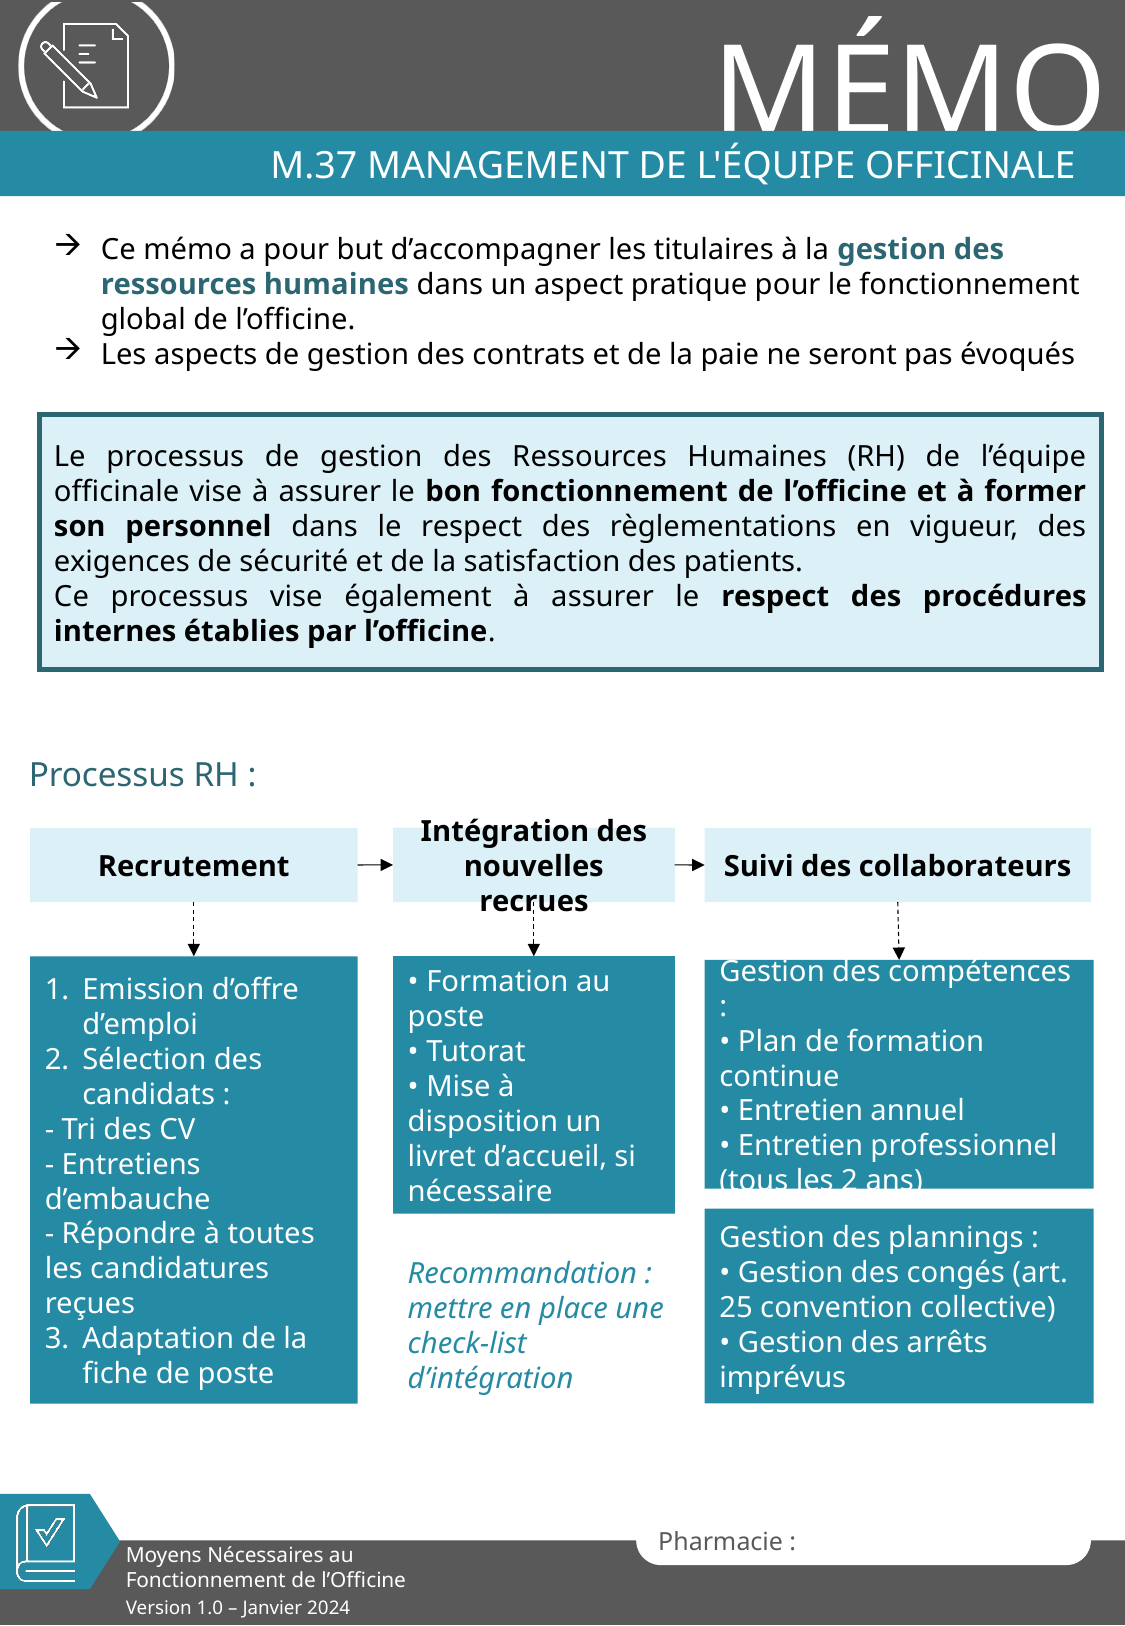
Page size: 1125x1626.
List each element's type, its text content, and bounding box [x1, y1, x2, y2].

text_box Recommandation : mettre en place une check-list d’intégration [393, 1246, 681, 1402]
text_box • Formation au poste • Tutorat • Mise à disposition un livret d’accueil, si nécessaire [392, 955, 676, 1215]
text_box Ce mémo a pour but d’accompagner les titulaires à la gestion des ressources humaines dans un aspect pratique pour le fonctionnement global de l’officine. Les aspects de gestion des contrats et de la paie ne seront pas évoqués [39, 223, 1103, 378]
picture [16, 1504, 75, 1582]
text_box Recrutement [30, 827, 358, 903]
text_box Gestion des compétences : • Plan de formation continue • Entretien annuel • Entretien professionnel (tous les 2 ans) [704, 959, 1095, 1190]
text_box Intégration des nouvelles recrues [393, 827, 675, 903]
title M.37 Management de l'équipe officinale [0, 138, 1091, 195]
picture [18, 2, 175, 130]
text_box Processus RH : [14, 750, 1103, 799]
text_box Suivi des collaborateurs [704, 827, 1091, 903]
text_box Emission d’offre d’emploi Sélection des candidats : - Tri des CV - Entretiens d’embauche - Répondre à toutes les candidatures reçues Adaptation de la fiche de poste [29, 955, 359, 1405]
text_box Le processus de gestion des Ressources Humaines (RH) de l’équipe officinale vise à assurer le bon fonctionnement de l’officine et à former son personnel dans le respect des règlementations en vigueur, des exigences de sécurité et de la satisfaction des patients. Ce processus vise également à assurer le respect des procédures internes établies par l’officine. [39, 414, 1102, 670]
text_box Gestion des plannings : • Gestion des congés (art. 25 convention collective) • Gestion des arrêts imprévus [704, 1208, 1095, 1404]
